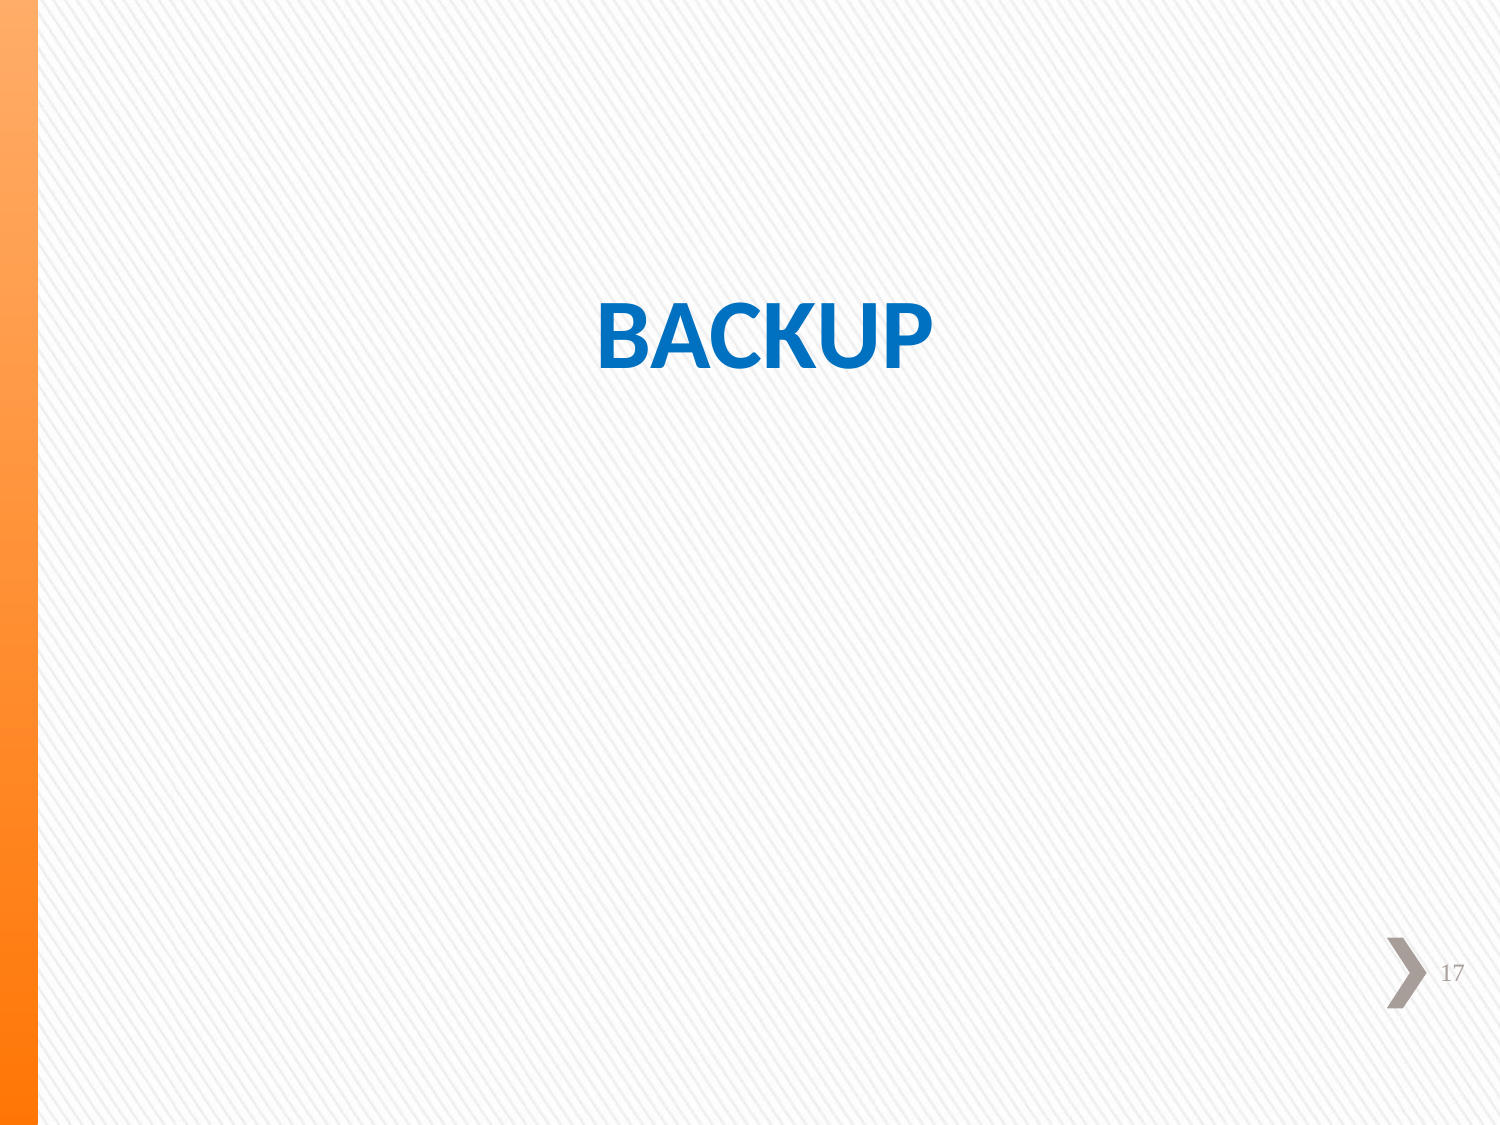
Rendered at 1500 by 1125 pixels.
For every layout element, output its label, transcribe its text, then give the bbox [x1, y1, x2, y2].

slide_number 17 [1425, 941, 1488, 1002]
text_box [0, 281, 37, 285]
picture [37, 0, 1500, 1125]
title BACKUP [454, 208, 1076, 396]
